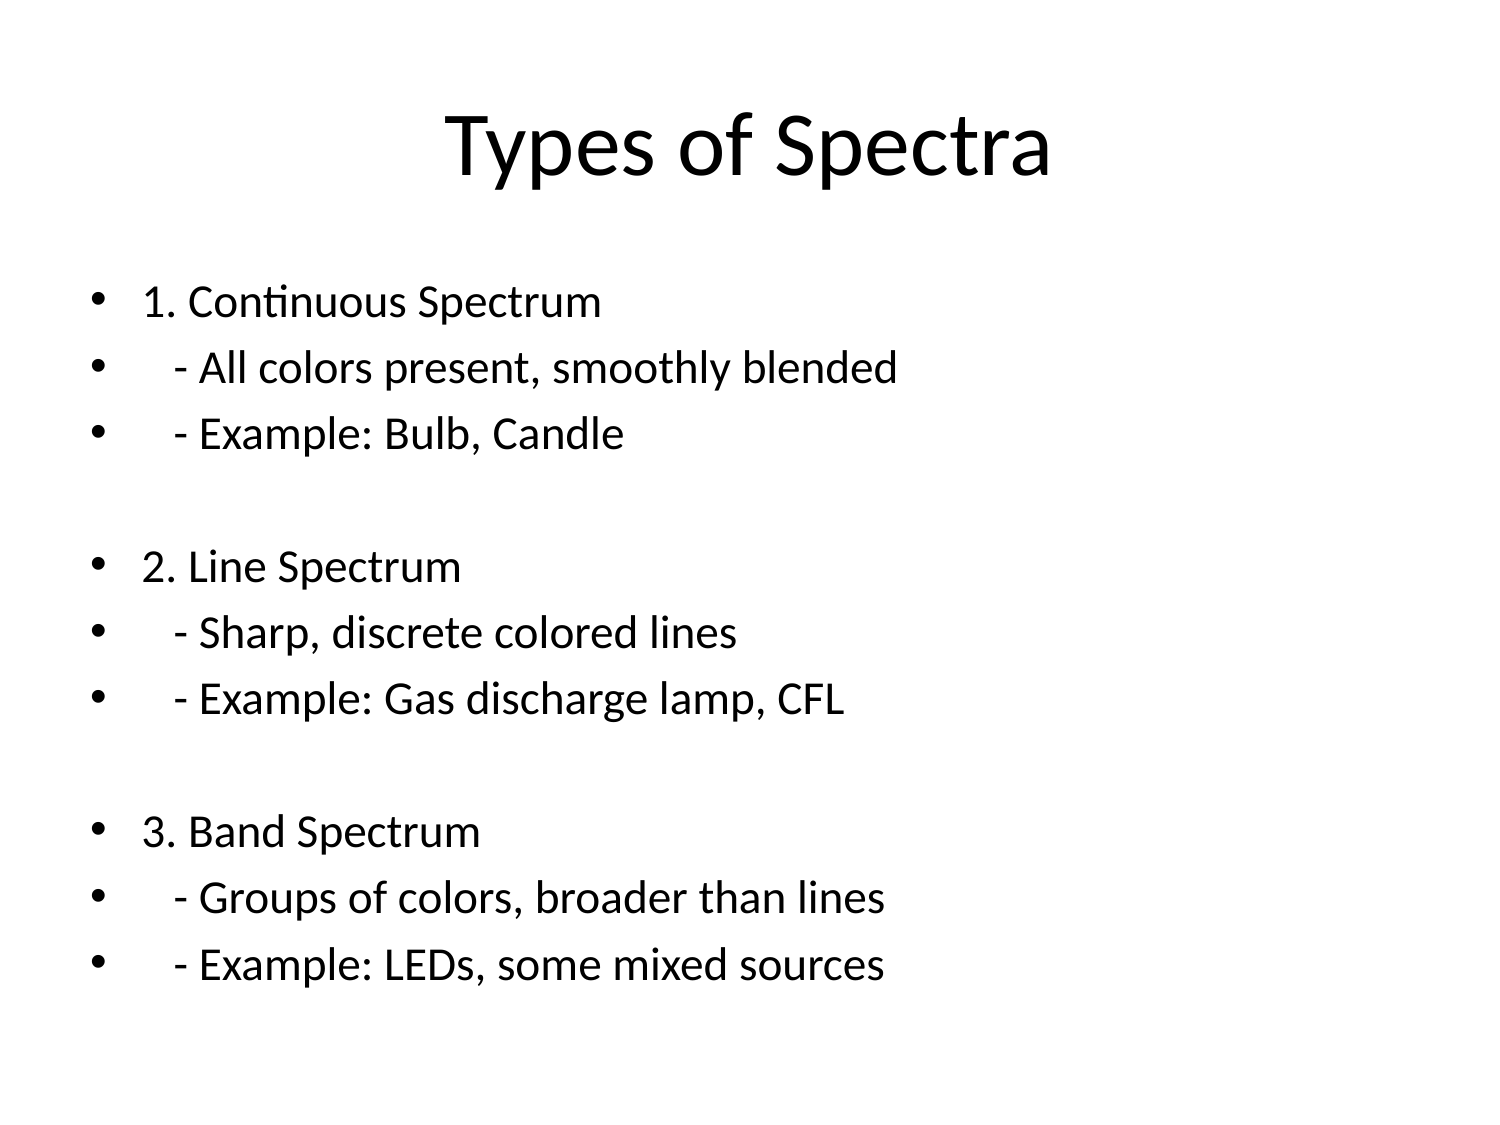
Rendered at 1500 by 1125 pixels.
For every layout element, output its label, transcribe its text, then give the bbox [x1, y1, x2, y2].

title Types of Spectra [75, 45, 1425, 233]
list 1. Continuous Spectrum - All colors present, smoothly blended - Example: Bulb, Candle 2. Line Spectrum - Sharp, discrete colored lines - Example: Gas discharge lamp, CFL 3. Band Spectrum - Groups of colors, broader than lines - Example: LEDs, some mixed sources [75, 262, 1425, 1005]
